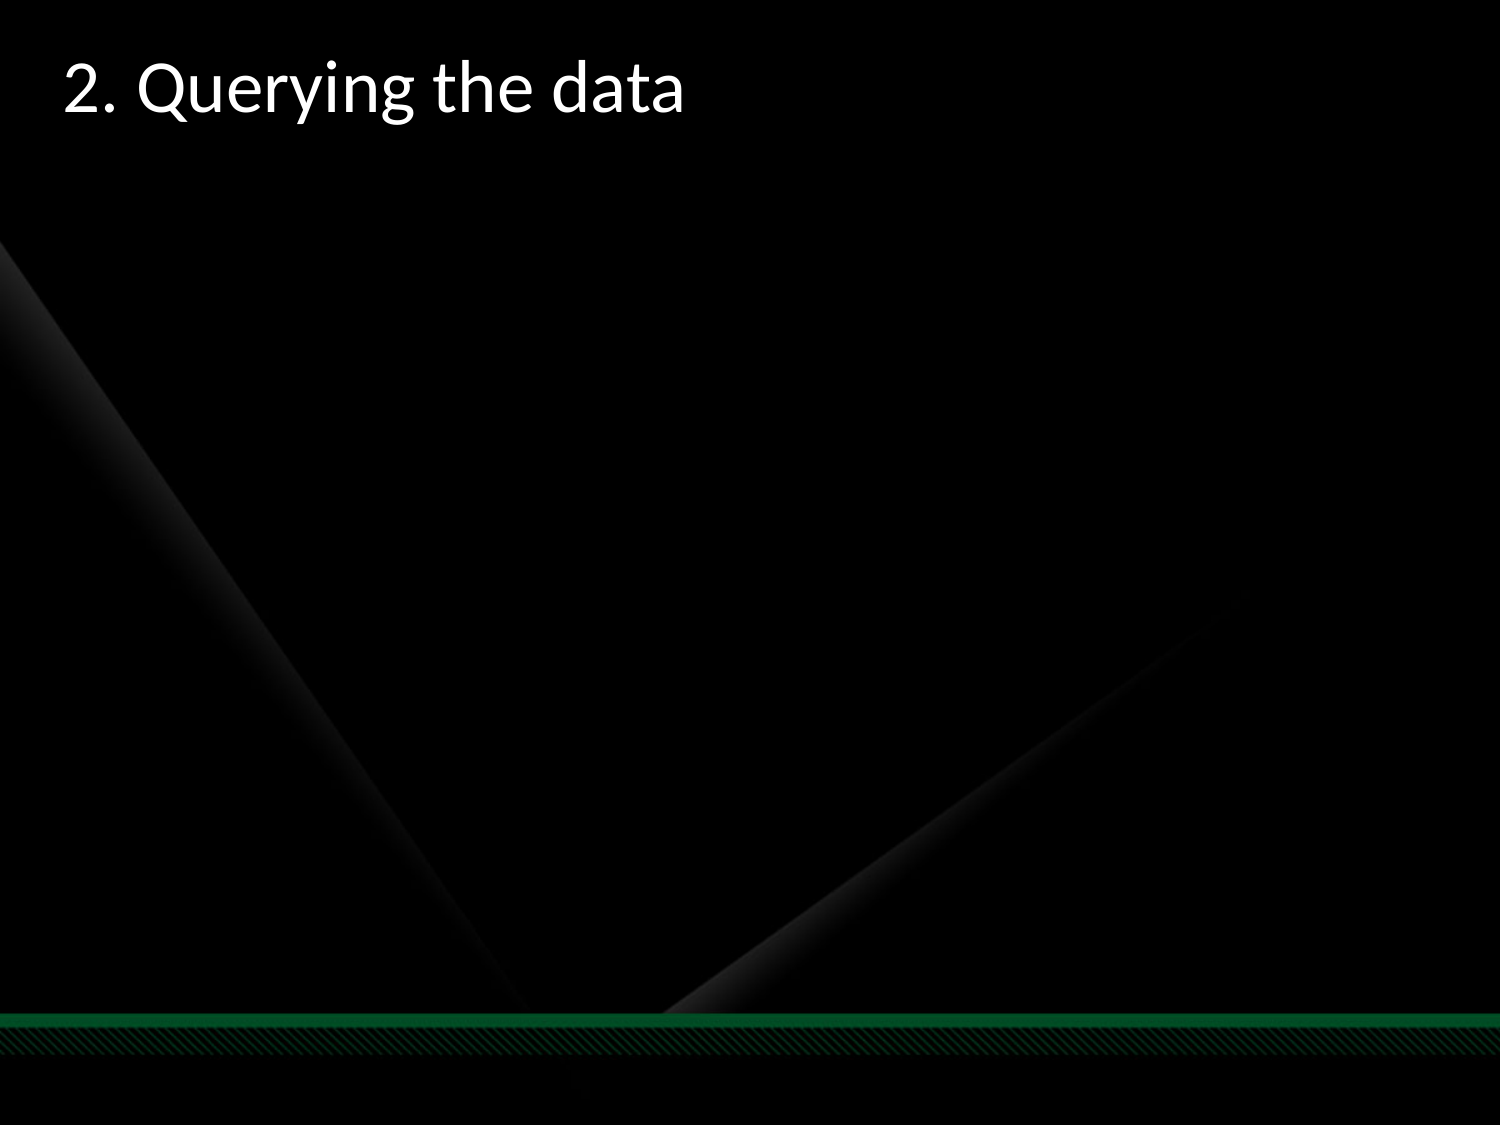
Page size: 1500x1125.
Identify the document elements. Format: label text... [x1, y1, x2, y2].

picture [0, 0, 1500, 1125]
title 2. Querying the data [62, 37, 1438, 129]
